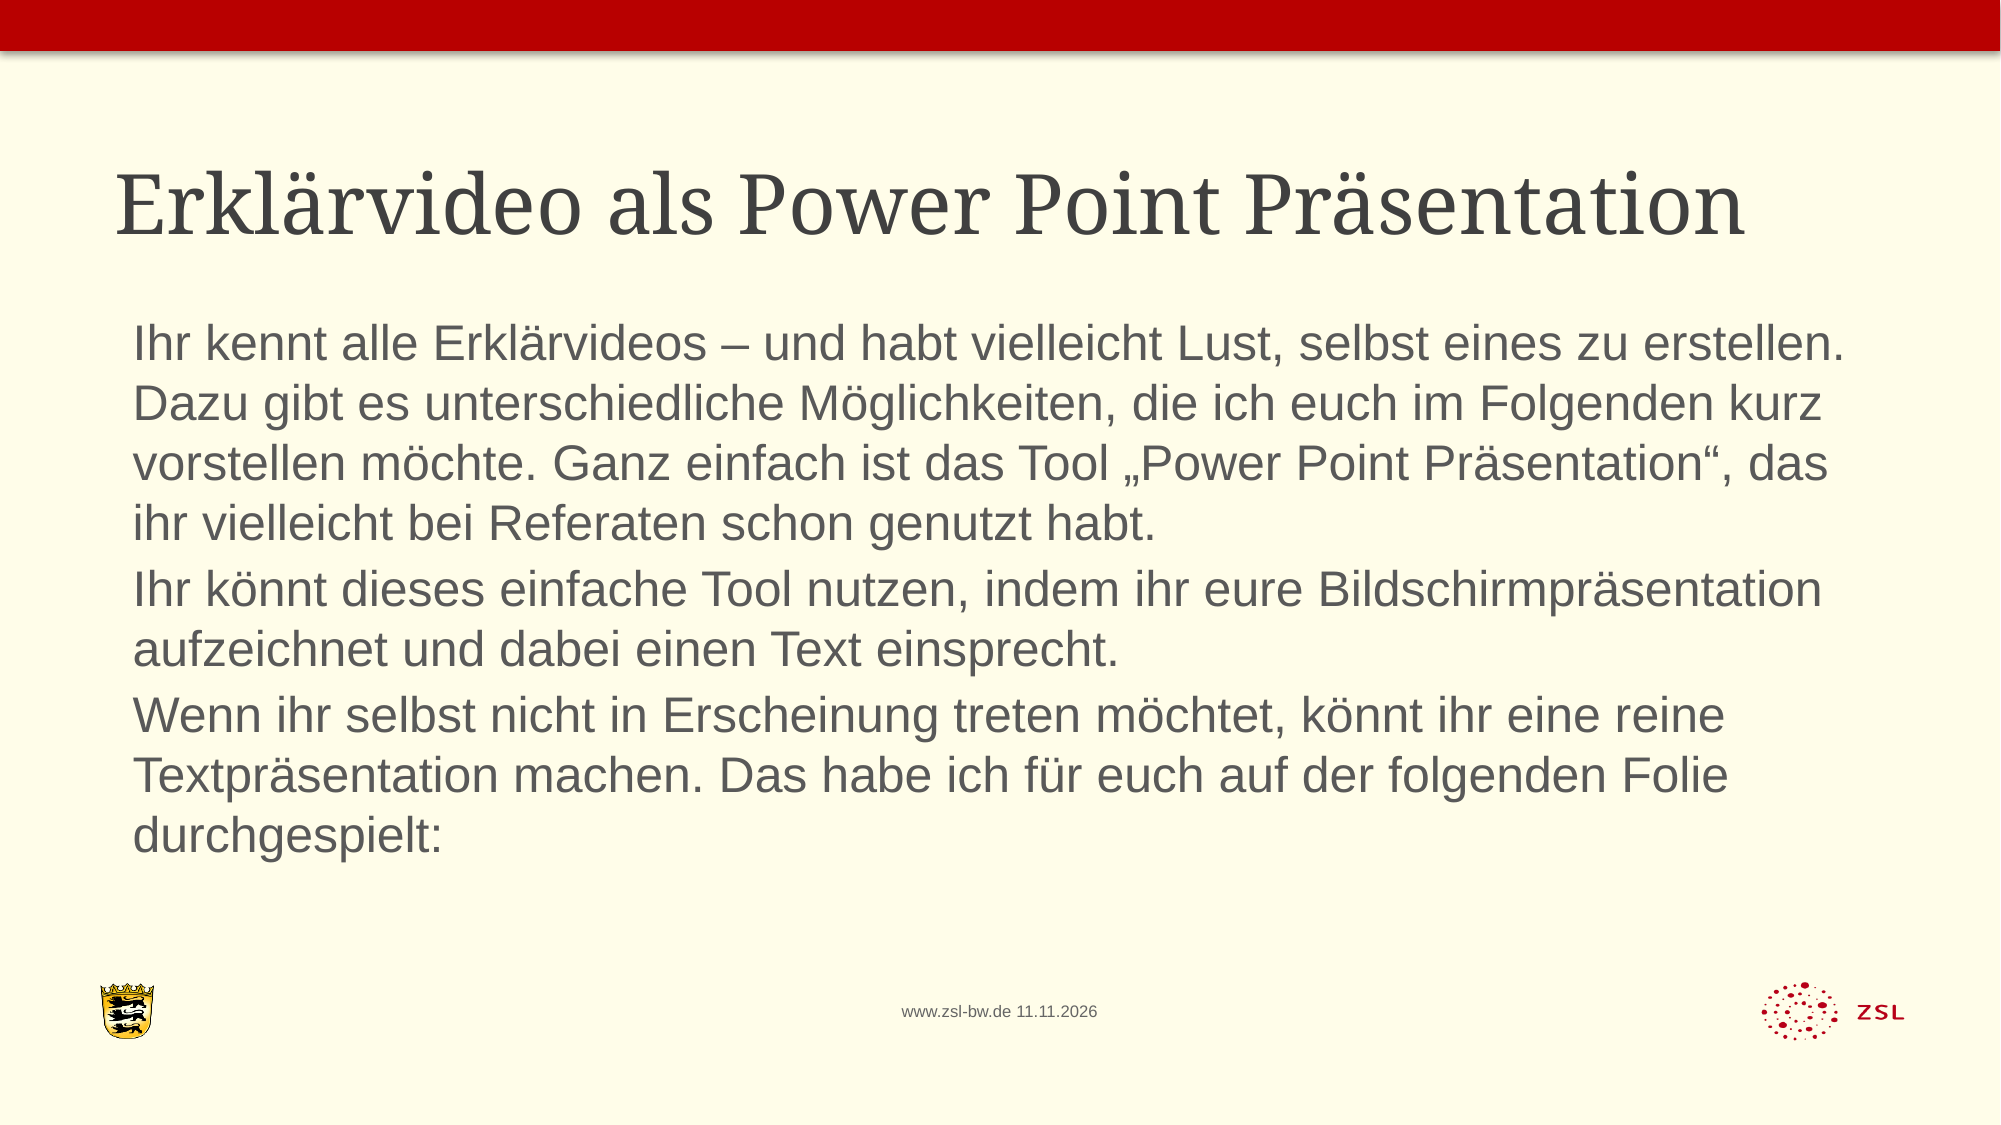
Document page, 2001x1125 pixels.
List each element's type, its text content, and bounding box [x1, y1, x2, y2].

list Ihr kennt alle Erklärvideos – und habt vielleicht Lust, selbst eines zu erstellen. Dazu gibt es unterschiedliche Möglichkeiten, die ich euch im Folgenden kurz vorstellen möchte. Ganz einfach ist das Tool „Power Point Präsentation“, das ihr vielleicht bei Referaten schon genutzt habt. Ihr könnt dieses einfache Tool nutzen, indem ihr eure Bildschirmpräsentation aufzeichnet und dabei einen Text einsprecht. Wenn ihr selbst nicht in Erscheinung treten möchtet, könnt ihr eine reine Textpräsentation machen. Das habe ich für euch auf der folgenden Folie durchgespielt: [99, 302, 1900, 965]
title Erklärvideo als Power Point Präsentation [99, 113, 1900, 289]
picture [1760, 981, 1905, 1041]
picture [98, 981, 156, 1041]
